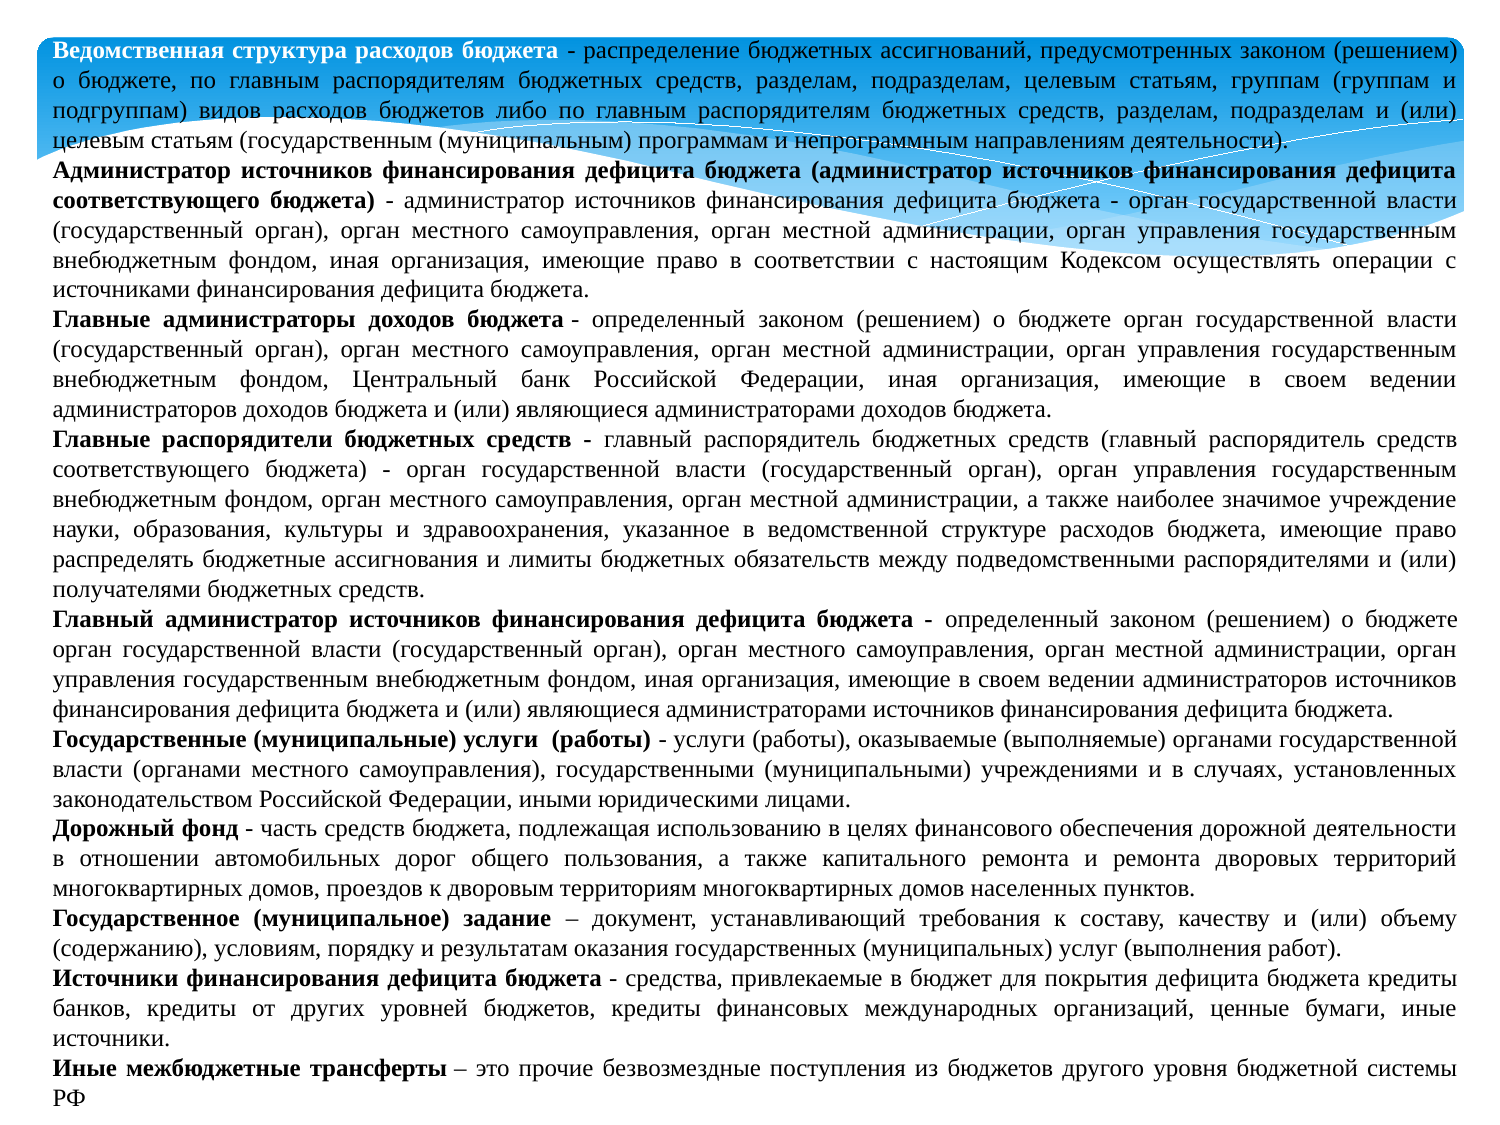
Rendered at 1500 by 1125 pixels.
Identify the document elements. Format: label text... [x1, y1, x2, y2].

text_box Ведомственная структура расходов бюджета - распределение бюджетных ассигнований, предусмотренных законом (решением) о бюджете, по главным распорядителям бюджетных средств, разделам, подразделам, целевым статьям, группам (группам и подгруппам) видов расходов бюджетов либо по главным распорядителям бюджетных средств, разделам, подразделам и (или) целевым статьям (государственным (муниципальным) программам и непрограммным направлениям деятельности). Администратор источников финансирования дефицита бюджета (администратор источников финансирования дефицита соответствующего бюджета) - администратор источников финансирования дефицита бюджета - орган государственной власти (государственный орган), орган местного самоуправления, орган местной администрации, орган управления государственным внебюджетным фондом, иная организация, имеющие право в соответствии с настоящим Кодексом осуществлять операции с источниками финансирования дефицита бюджета. Главные администраторы доходов бюджета - определенный законом (решением) о бюджете орган государственной власти (государственный орган), орган местного самоуправления, орган местной администрации, орган управления государственным внебюджетным фондом, Центральный банк Российской Федерации, иная организация, имеющие в своем ведении администраторов доходов бюджета и (или) являющиеся администраторами доходов бюджета. Главные распорядители бюджетных средств - главный распорядитель бюджетных средств (главный распорядитель средств соответствующего бюджета) - орган государственной власти (государственный орган), орган управления государственным внебюджетным фондом, орган местного самоуправления, орган местной администрации, а также наиболее значимое учреждение науки, образования, культуры и здравоохранения, указанное в ведомственной структуре расходов бюджета, имеющие право распределять бюджетные ассигнования и лимиты бюджетных обязательств между подведомственными распорядителями и (или) получателями бюджетных средств. Главный администратор источников финансирования дефицита бюджета - определенный законом (решением) о бюджете орган государственной власти (государственный орган), орган местного самоуправления, орган местной администрации, орган управления государственным внебюджетным фондом, иная организация, имеющие в своем ведении администраторов источников финансирования дефицита бюджета и (или) являющиеся администраторами источников финансирования дефицита бюджета. Государственные (муниципальные) услуги (работы) - услуги (работы), оказываемые (выполняемые) органами государственной власти (органами местного самоуправления), государственными (муниципальными) учреждениями и в случаях, установленных законодательством Российской Федерации, иными юридическими лицами. Дорожный фонд - часть средств бюджета, подлежащая использованию в целях финансового обеспечения дорожной деятельности в отношении автомобильных дорог общего пользования, а также капитального ремонта и ремонта дворовых территорий многоквартирных домов, проездов к дворовым территориям многоквартирных домов населенных пунктов. Государственное (муниципальное) задание – документ, устанавливающий требования к составу, качеству и (или) объему (содержанию), условиям, порядку и результатам оказания государственных (муниципальных) услуг (выполнения работ). Источники финансирования дефицита бюджета - средства, привлекаемые в бюджет для покрытия дефицита бюджета кредиты банков, кредиты от других уровней бюджетов, кредиты финансовых международных организаций, ценные бумаги, иные источники. Иные межбюджетные трансферты – это прочие безвозмездные поступления из бюджетов другого уровня бюджетной системы РФ [37, 25, 1474, 1125]
